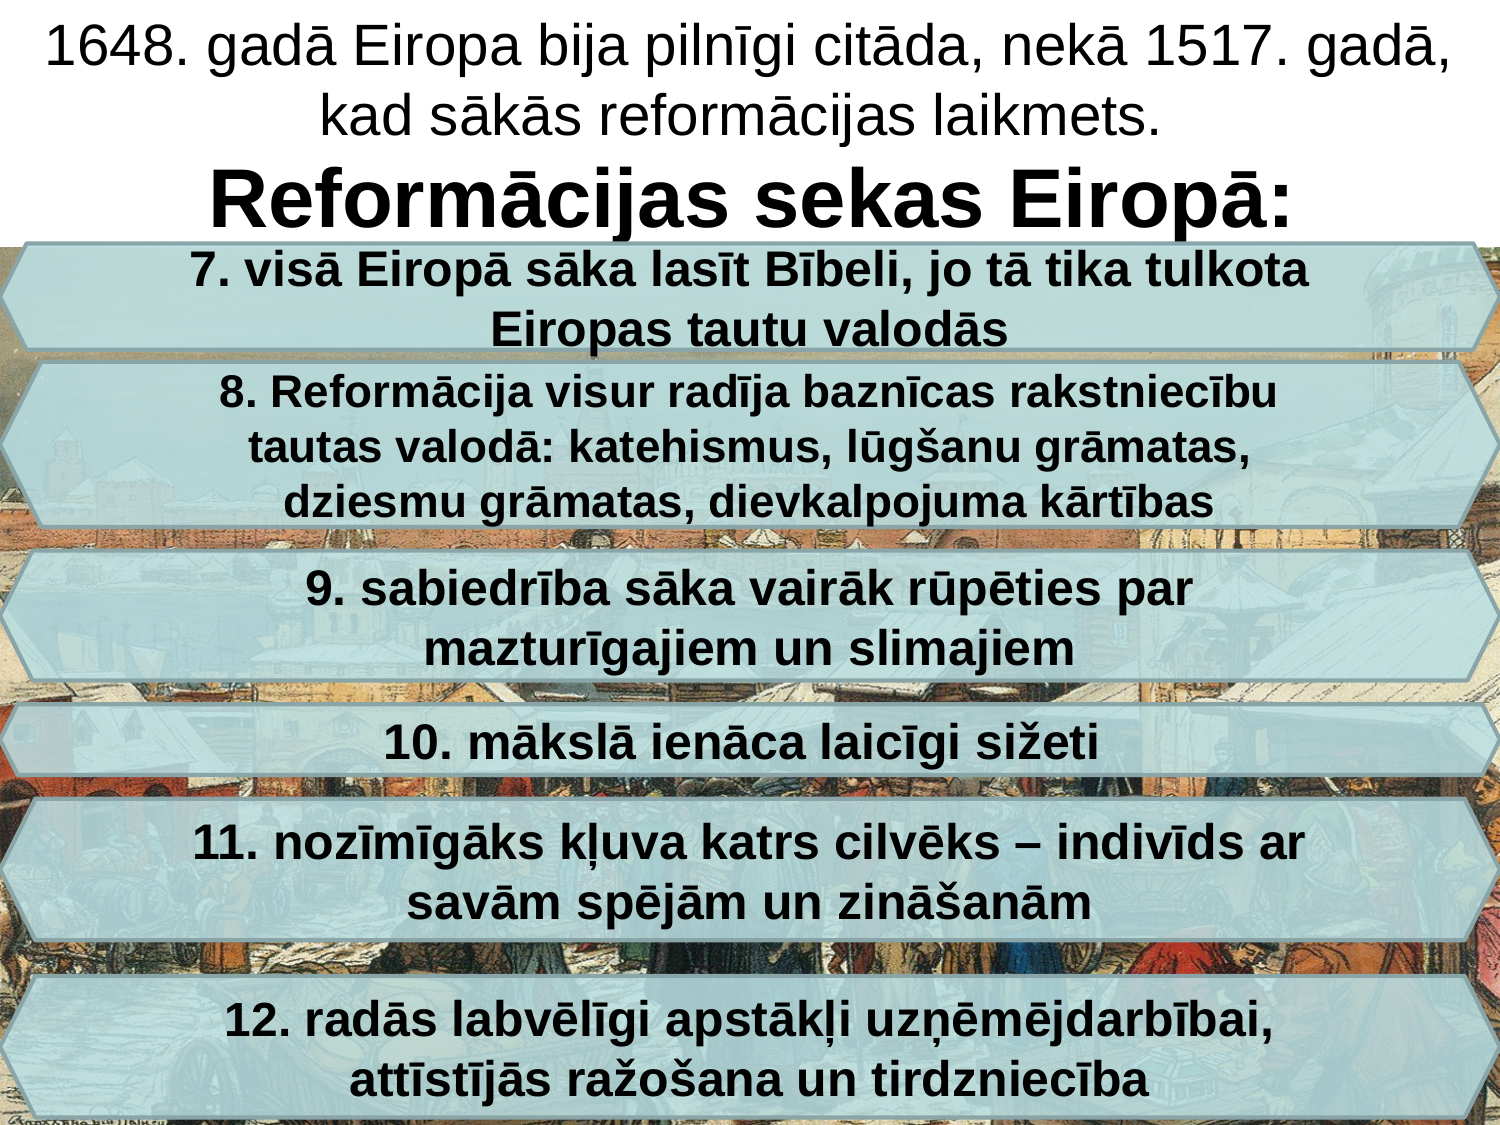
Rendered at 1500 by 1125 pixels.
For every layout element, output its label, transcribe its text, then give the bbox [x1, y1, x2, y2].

picture [0, 247, 1500, 1125]
text_box 7. visā Eiropā sāka lasīt Bībeli, jo tā tika tulkota Eiropas tautu valodās [22, 241, 1477, 246]
title Reformācijas sekas Eiropā: [76, 155, 1427, 241]
text_box 1648. gadā Eiropa bija pilnīgi citāda, nekā 1517. gadā, kad sākās reformācijas laikmets. [0, 0, 1500, 155]
